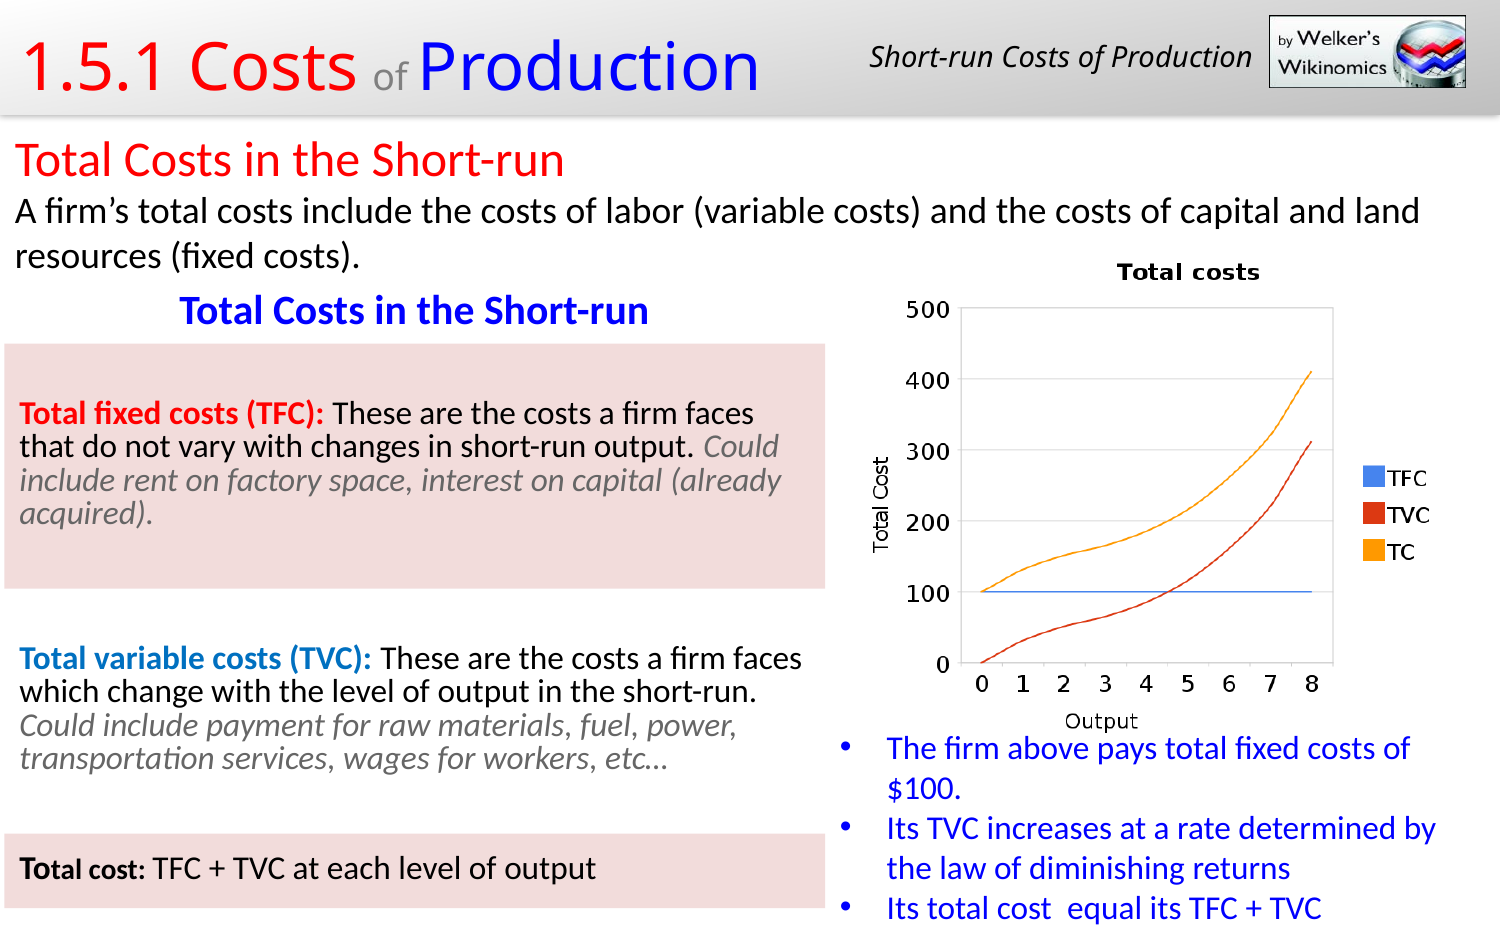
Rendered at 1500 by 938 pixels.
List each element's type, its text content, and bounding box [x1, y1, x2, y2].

table_cell Total variable costs (TVC): These are the costs a firm faces which change with the level of output in the short-run. Could include payment for raw materials, fuel, power, transportation services, wages for workers, etc… [4, 589, 825, 834]
table_header Total Costs in the Short-run [4, 284, 825, 344]
table_cell Total cost: TFC + TVC at each level of output [4, 834, 824, 908]
picture [853, 243, 1500, 745]
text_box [0, 0, 1500, 115]
text_box The firm above pays total fixed costs of $100. Its TVC increases at a rate determined by the law of diminishing returns Its total cost equal its TFC + TVC [824, 718, 1500, 934]
text_box Total Costs in the Short-run A firm’s total costs include the costs of labor (variable costs) and the costs of capital and land resources (fixed costs). [0, 123, 1500, 284]
table_cell Total fixed costs (TFC): These are the costs a firm faces that do not vary with changes in short-run output. Could include rent on factory space, interest on capital (already acquired). [4, 344, 825, 589]
